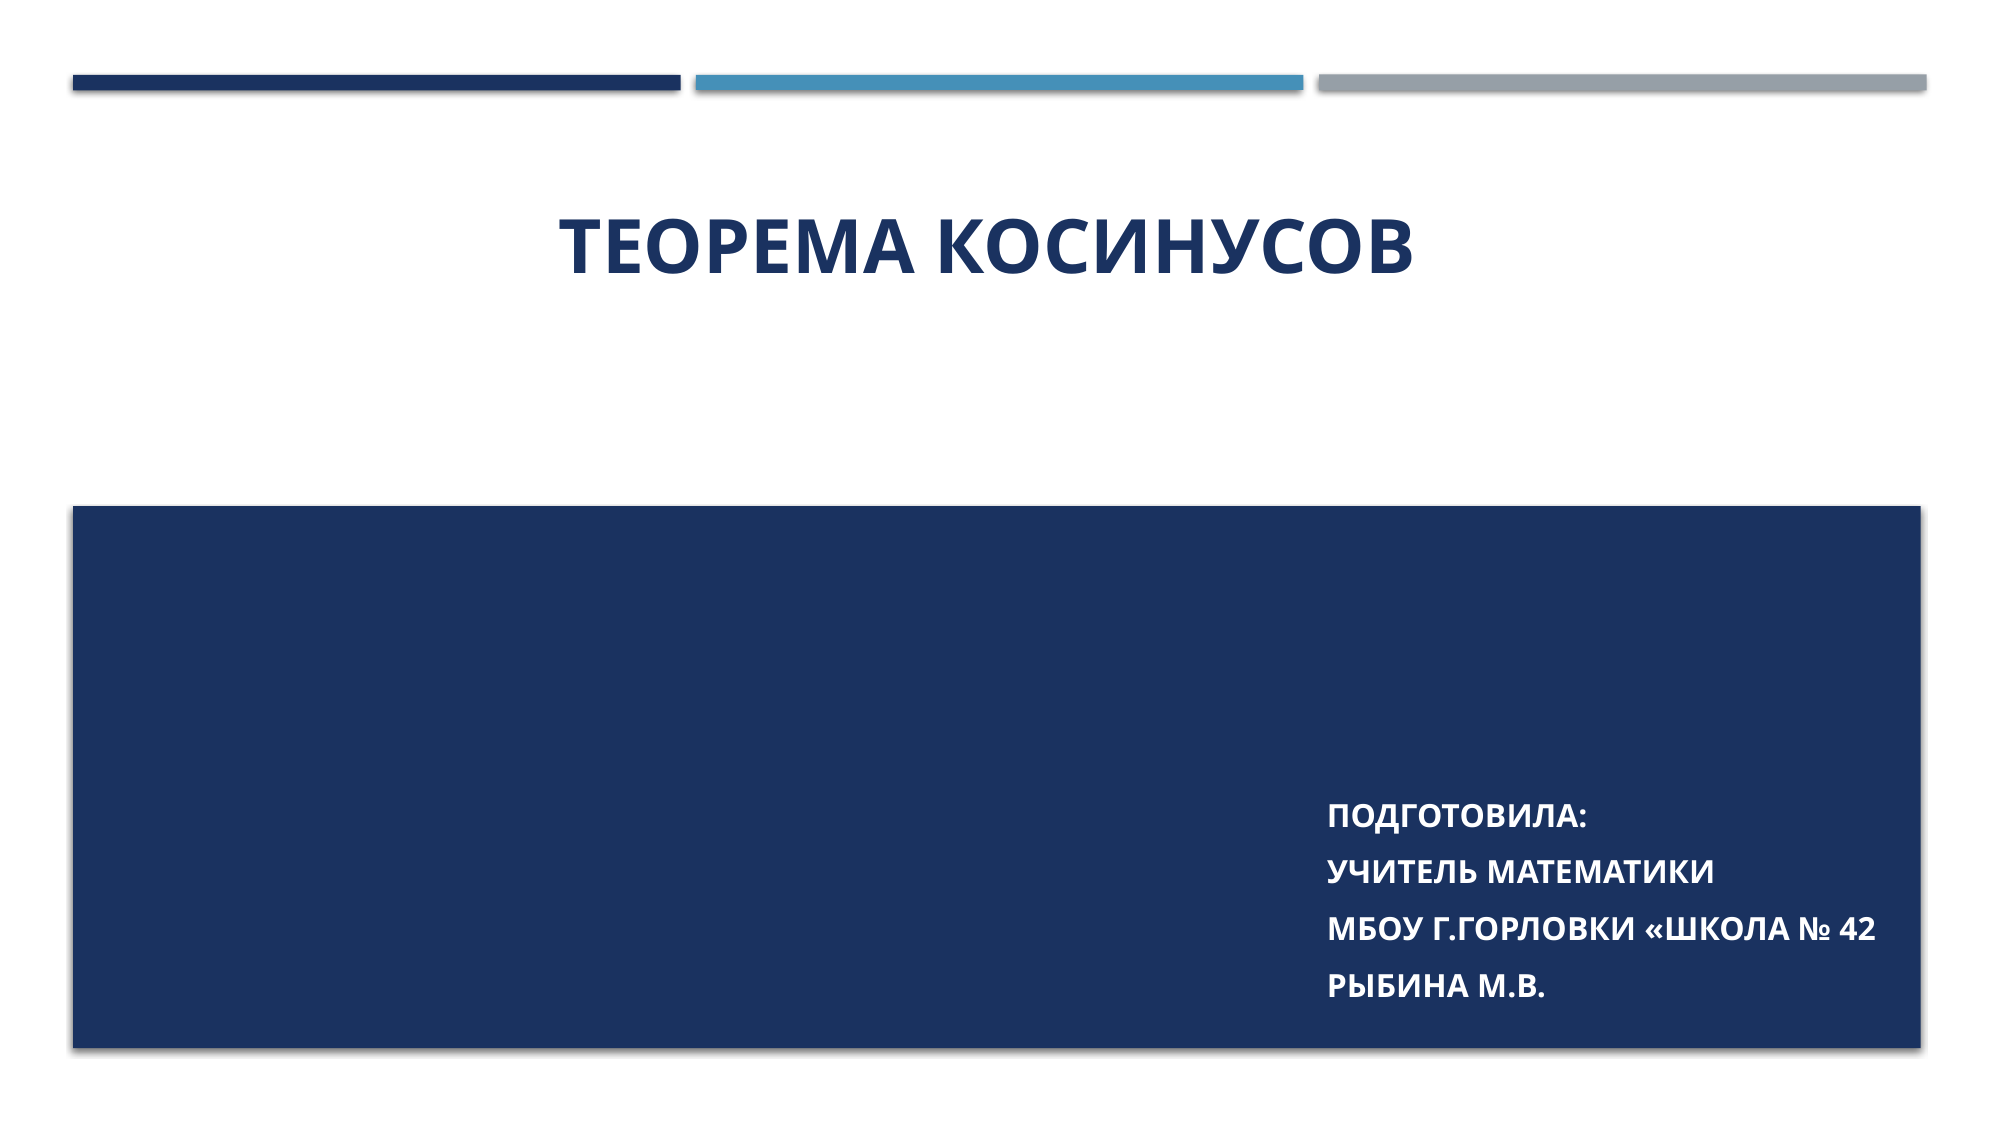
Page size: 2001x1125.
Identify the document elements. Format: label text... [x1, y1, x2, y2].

title Теорема КОсинусов [95, 167, 1899, 296]
subtitle Подготовила: учитель математики МБОУ Г.ГОРЛОВКИ «ШКОЛА № 42 Рыбина М.В. [1311, 788, 1899, 1041]
